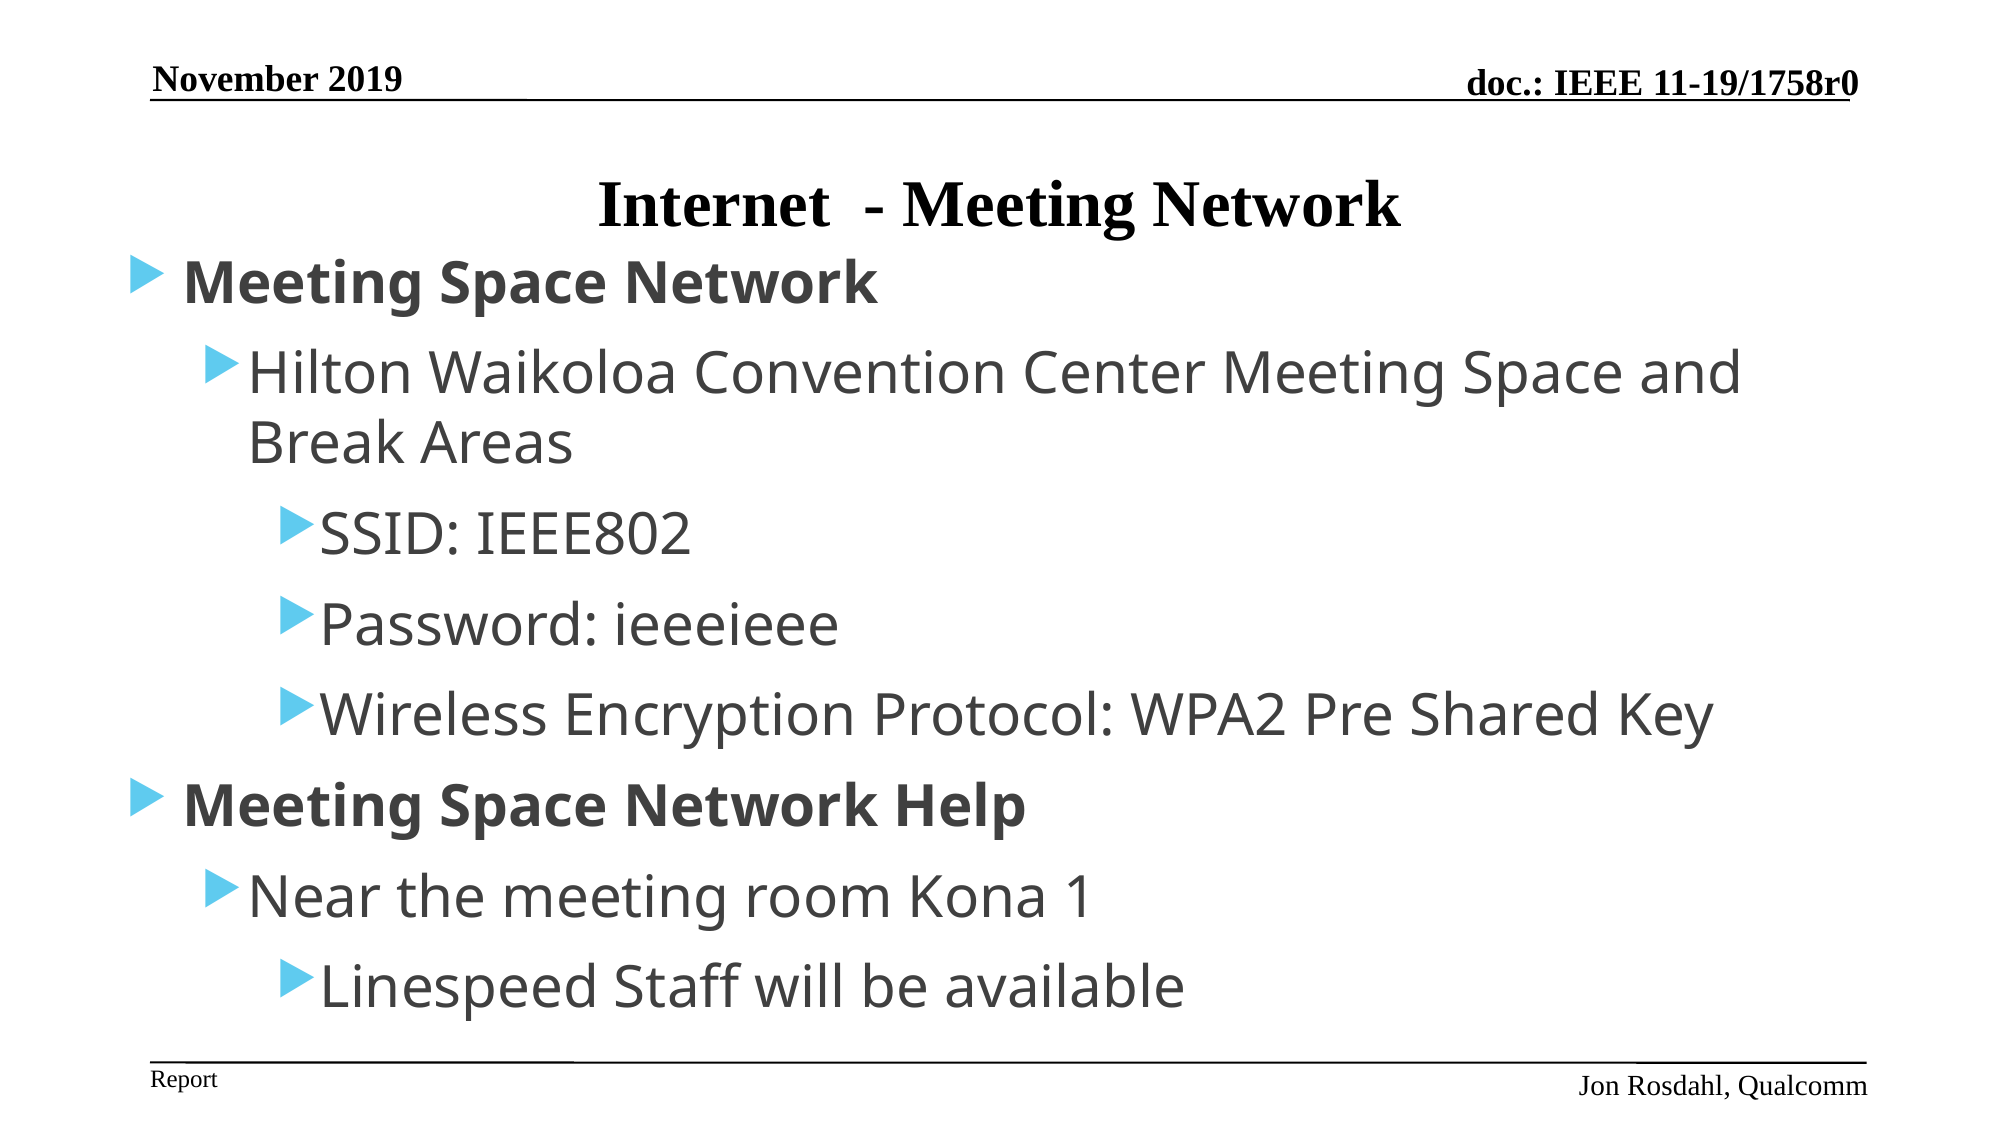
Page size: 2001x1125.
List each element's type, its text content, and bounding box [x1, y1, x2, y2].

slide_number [152, 54, 563, 100]
text_box Meeting Space Network Hilton Waikoloa Convention Center Meeting Space and Break Areas SSID: IEEE802 Password: ieeeieee Wireless Encryption Protocol: WPA2 Pre Shared Key Meeting Space Network Help Near the meeting room Kona 1 Linespeed Staff will be available [111, 237, 1813, 1048]
title Internet - Meeting Network [149, 112, 1850, 288]
footer Jon Rosdahl, Qualcomm [1531, 1066, 1869, 1108]
